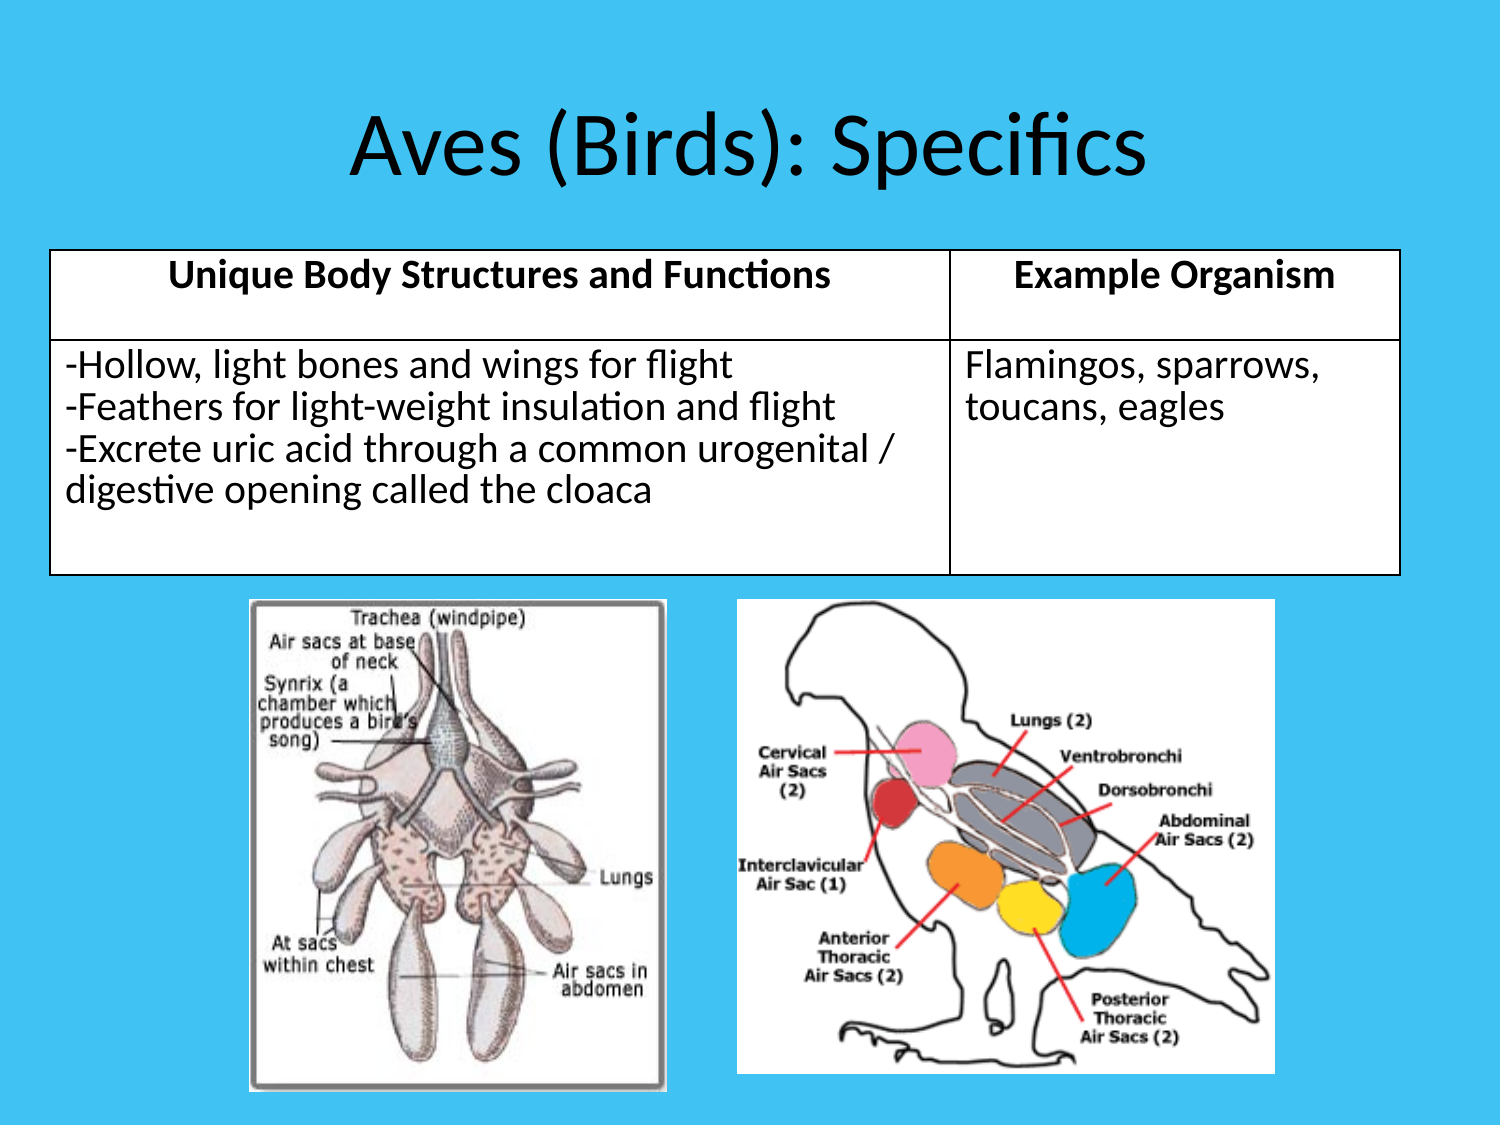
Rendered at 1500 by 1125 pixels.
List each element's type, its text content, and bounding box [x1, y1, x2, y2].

picture [249, 599, 667, 1093]
title Aves (Birds): Specifics [75, 45, 1425, 233]
table_cell -Hollow, light bones and wings for flight -Feathers for light-weight insulation and flight -Excrete uric acid through a common urogenital / digestive opening called the cloaca [51, 341, 949, 574]
picture [737, 599, 1276, 1075]
table_cell Flamingos, sparrows, toucans, eagles [951, 341, 1399, 574]
table_header Example Organism [951, 251, 1399, 339]
table_header Unique Body Structures and Functions [51, 251, 949, 339]
